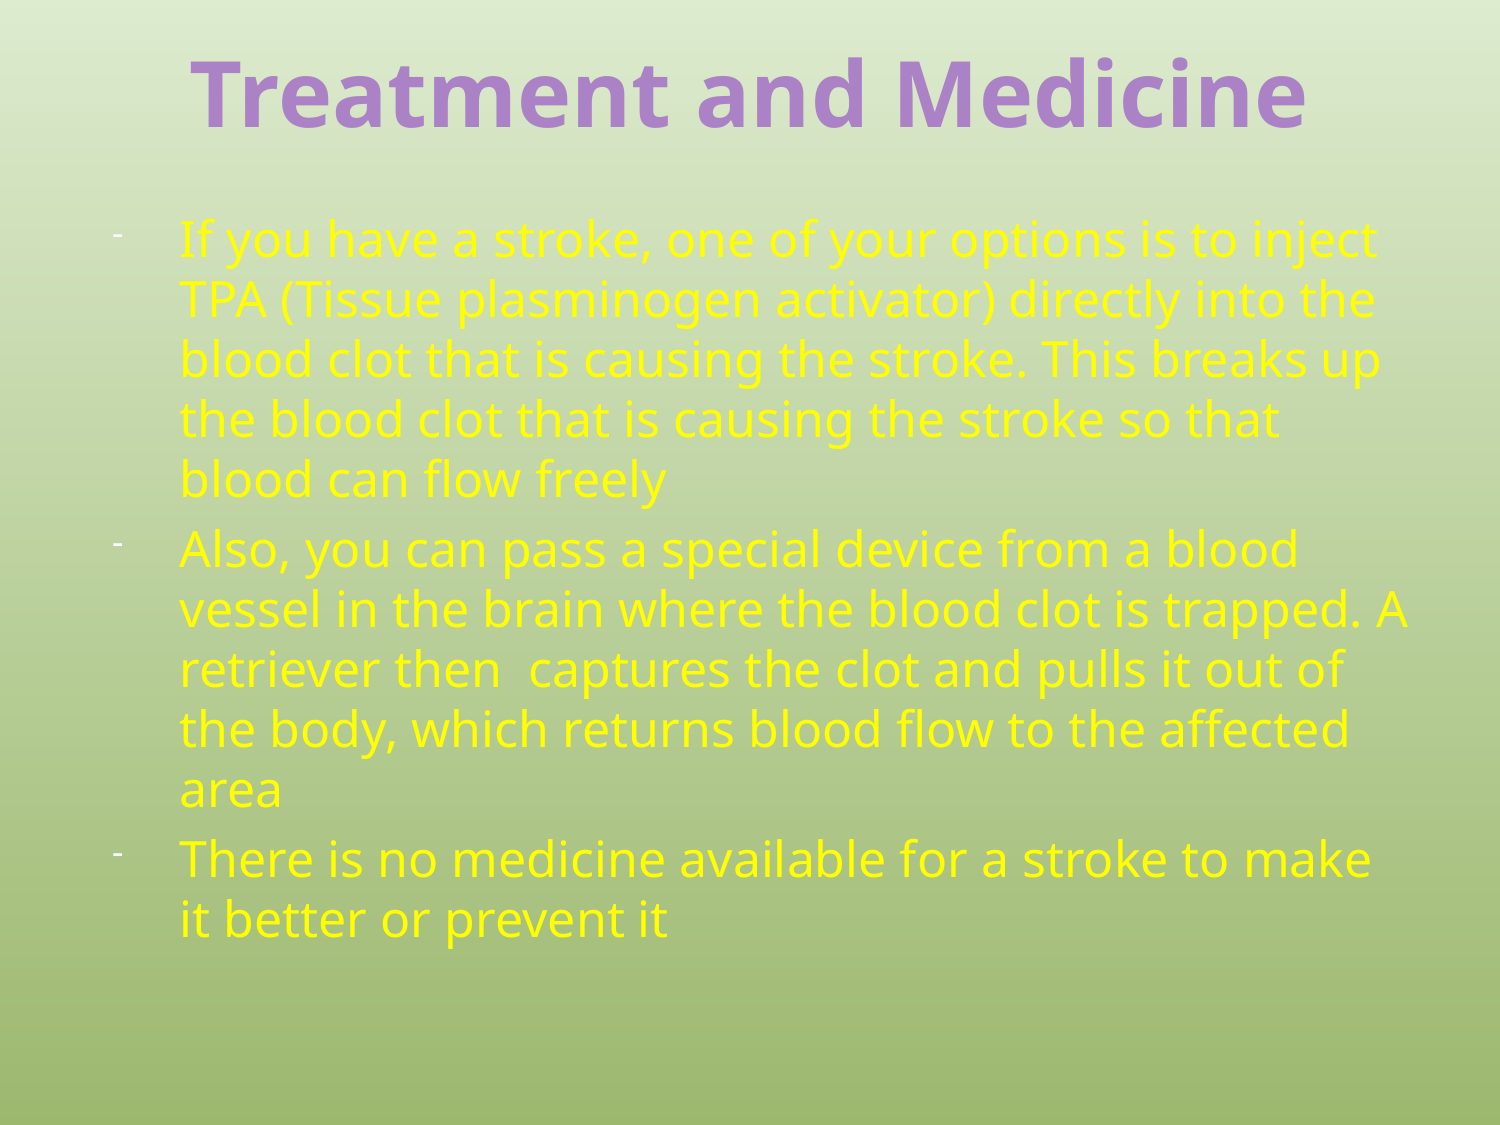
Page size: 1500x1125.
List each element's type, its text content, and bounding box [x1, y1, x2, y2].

title Treatment and Medicine [75, 62, 1425, 200]
list If you have a stroke, one of your options is to inject TPA (Tissue plasminogen activator) directly into the blood clot that is causing the stroke. This breaks up the blood clot that is causing the stroke so that blood can flow freely Also, you can pass a special device from a blood vessel in the brain where the blood clot is trapped. A retriever then captures the clot and pulls it out of the body, which returns blood flow to the affected area There is no medicine available for a stroke to make it better or prevent it [75, 200, 1425, 1035]
